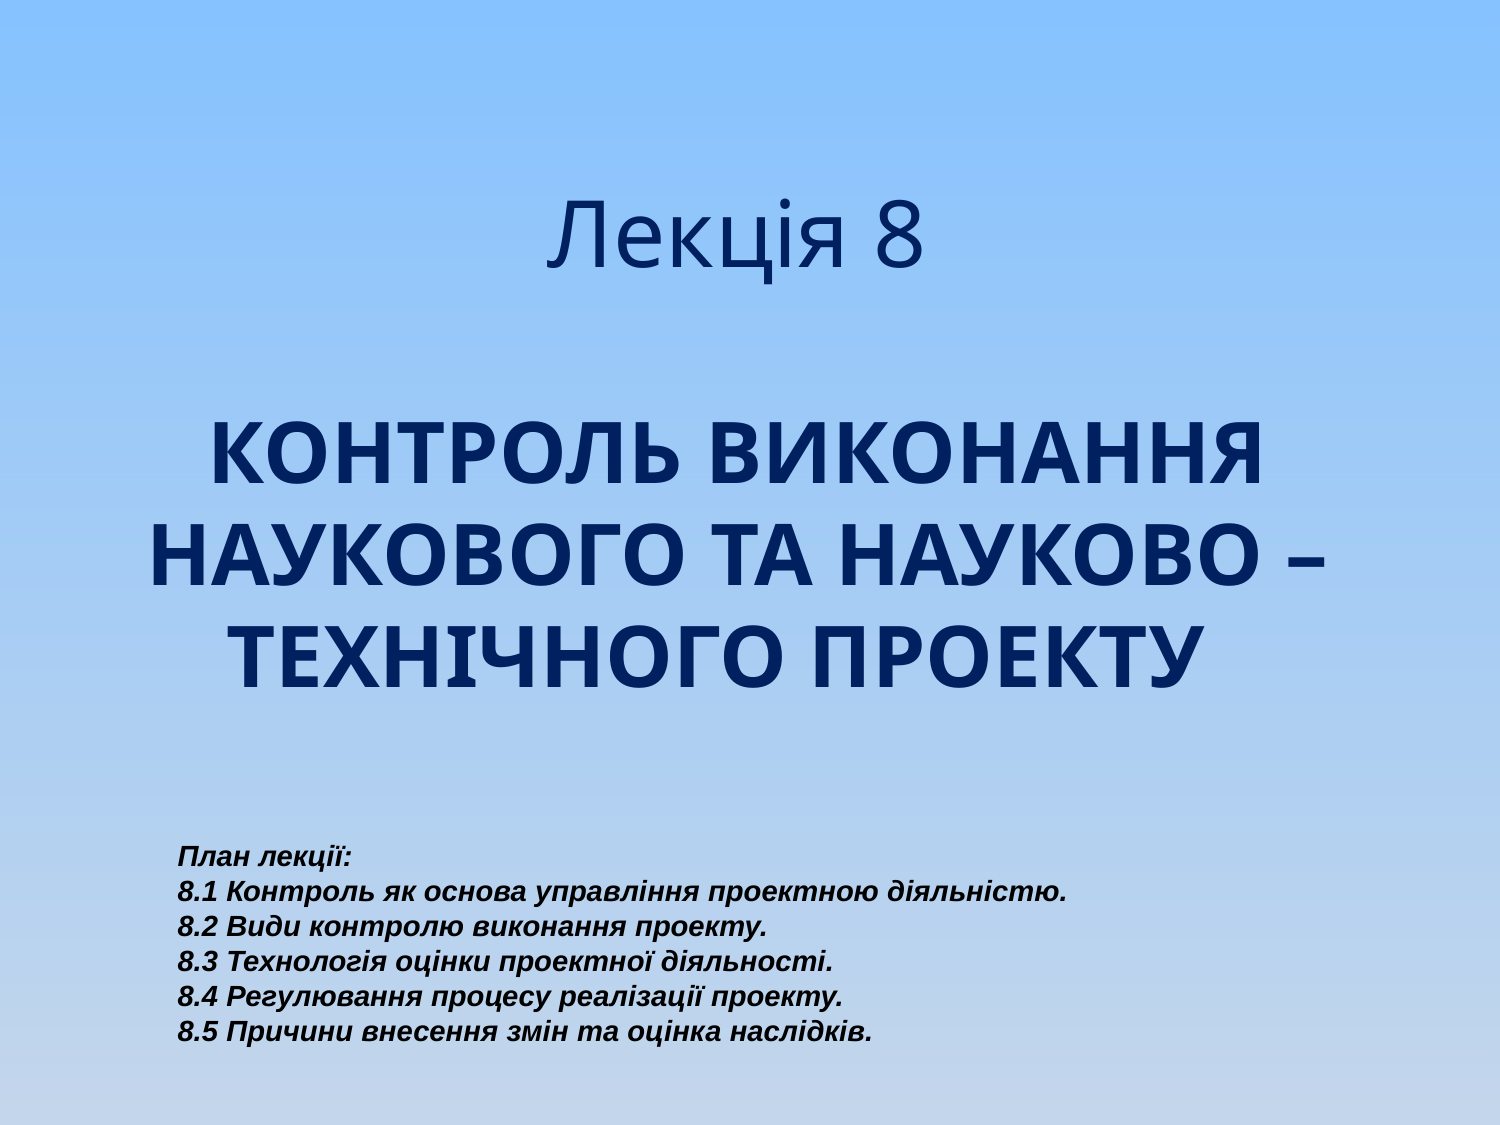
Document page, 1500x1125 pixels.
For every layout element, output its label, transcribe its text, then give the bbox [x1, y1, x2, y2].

title Лекція 8 КОНТРОЛЬ ВИКОНАННЯ НАУКОВОГО ТА НАУКОВО – ТЕХНІЧНОГО ПРОЕКТУ [100, 160, 1376, 815]
text_box План лекції: 8.1 Контроль як основа управління проектною діяльністю. 8.2 Види контролю виконання проекту. 8.3 Технологія оцінки проектної діяльності. 8.4 Регулювання процесу реалізації проекту. 8.5 Причини внесення змін та оцінка наслідків. [88, 829, 1388, 1055]
